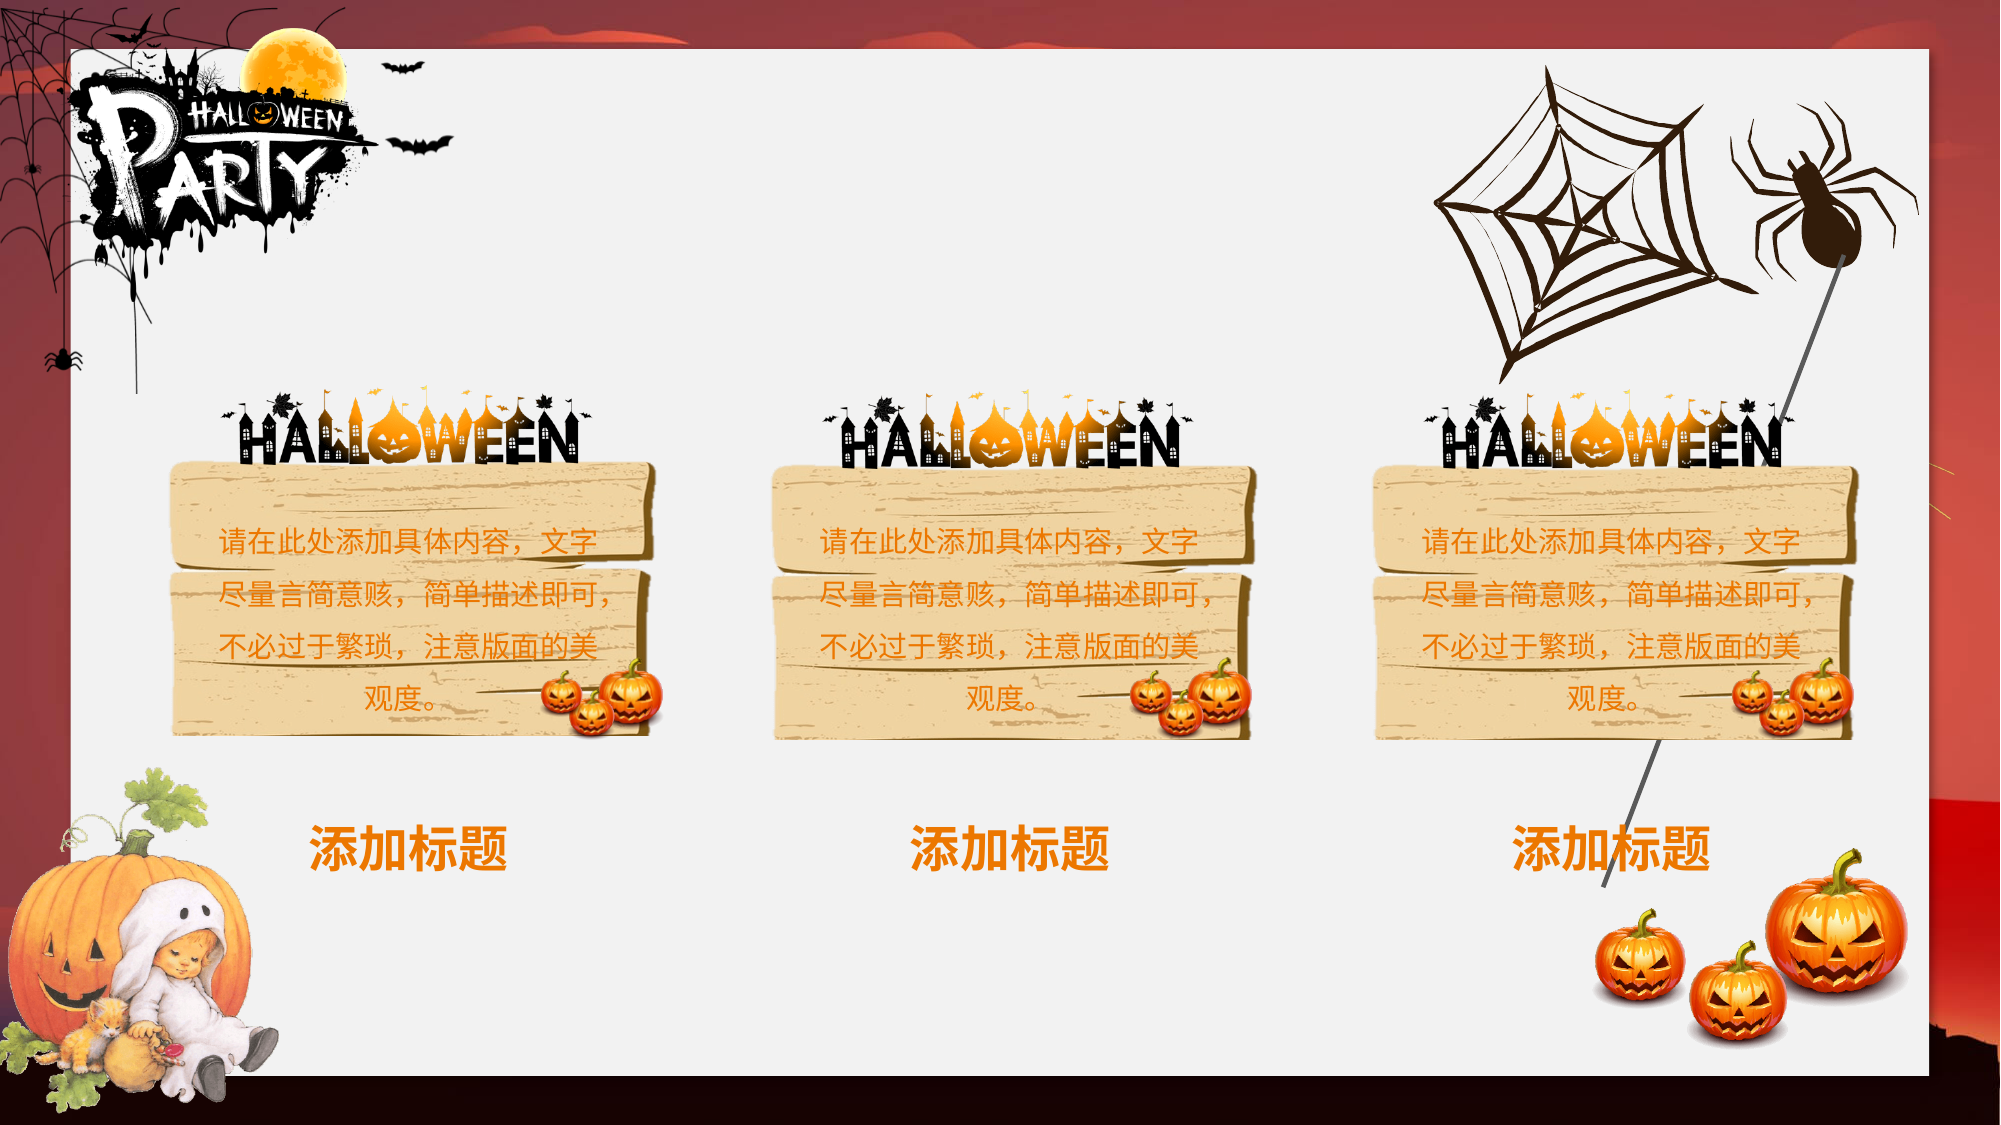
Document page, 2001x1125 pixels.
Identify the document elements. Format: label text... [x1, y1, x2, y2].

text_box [1433, 64, 1919, 888]
picture [0, 0, 2000, 1125]
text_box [1351, 389, 1872, 740]
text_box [750, 389, 1270, 740]
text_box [148, 385, 669, 740]
text_box 添加标题 [895, 810, 1125, 886]
text_box 添加标题 [293, 810, 524, 886]
